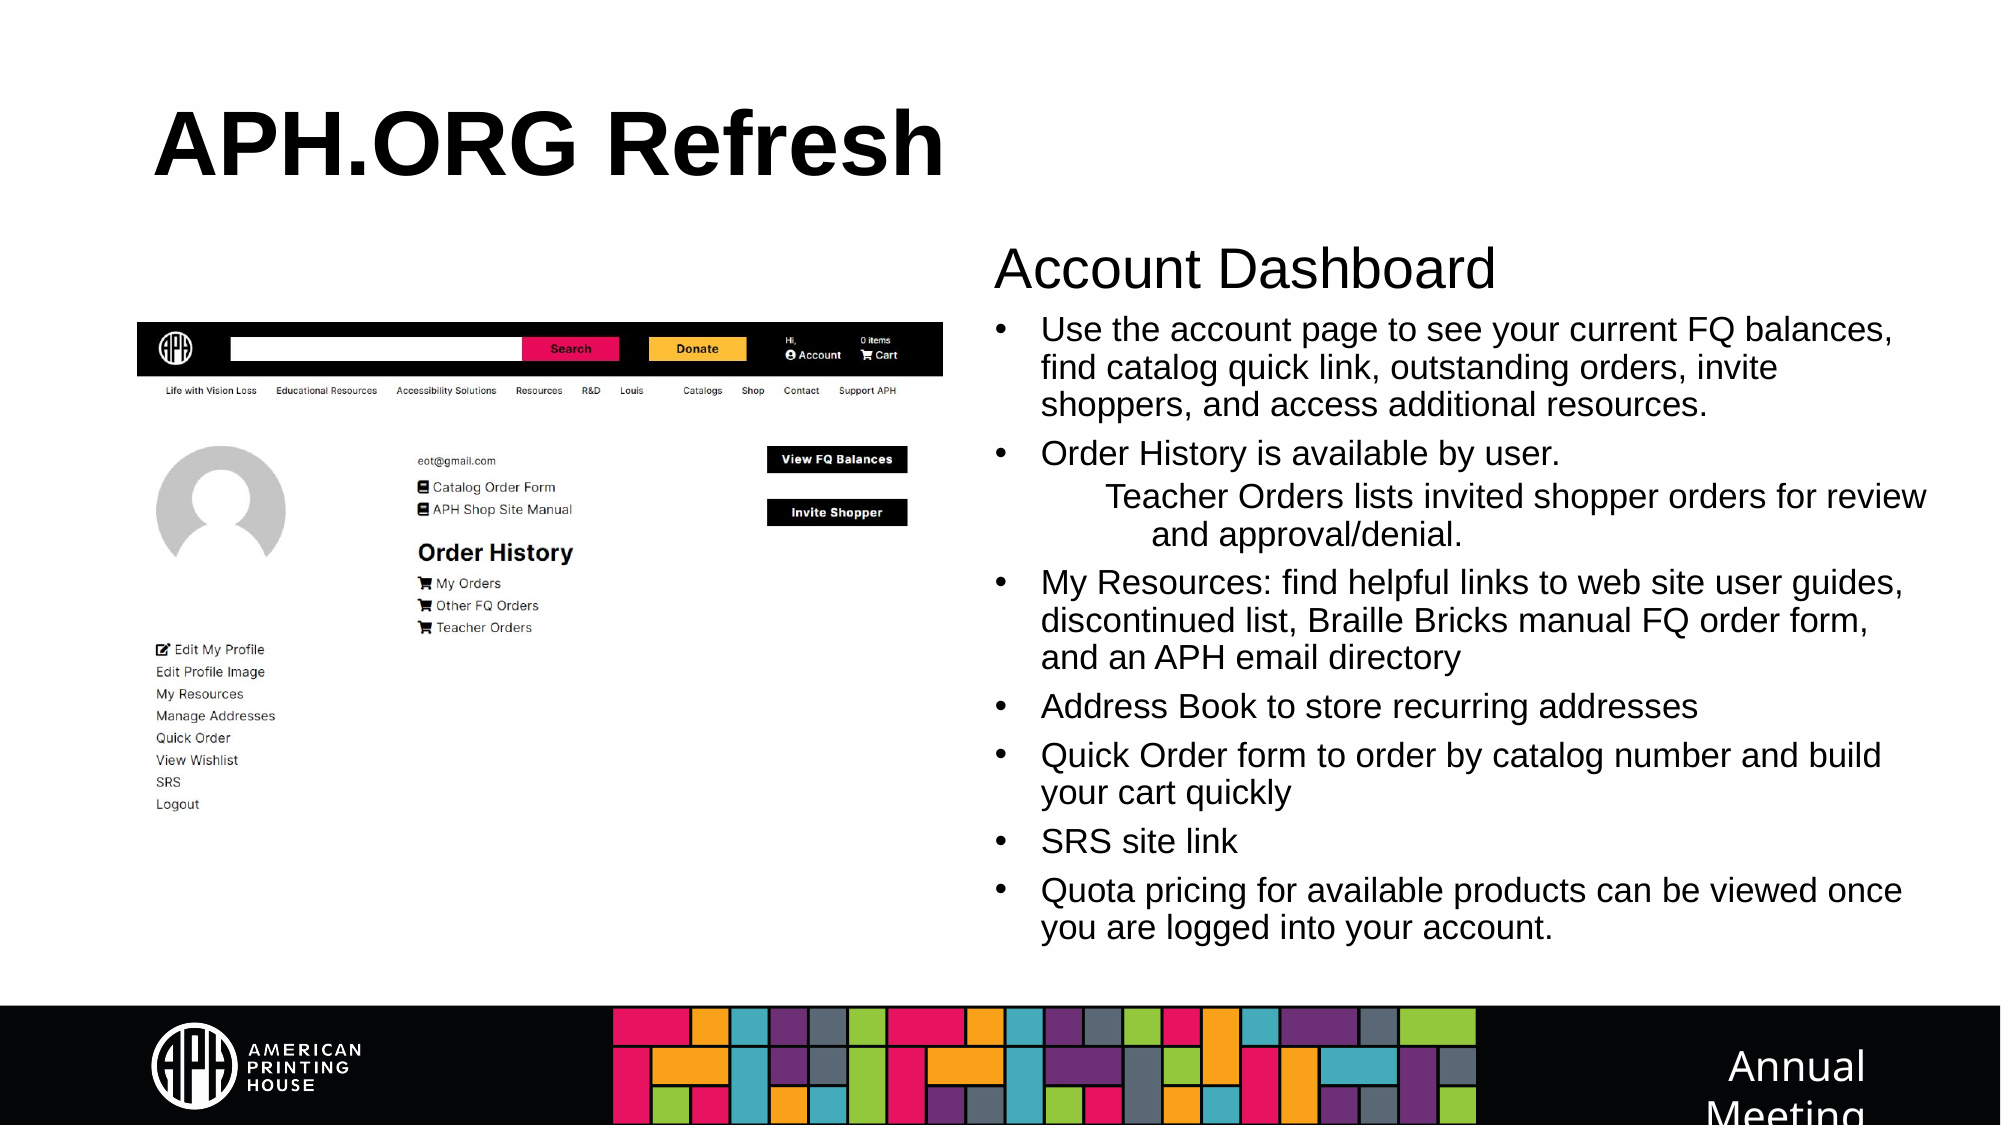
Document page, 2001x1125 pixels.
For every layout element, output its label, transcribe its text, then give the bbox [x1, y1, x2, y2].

list Account Dashboard Use the account page to see your current FQ balances, find catalog quick link, outstanding orders, invite shoppers, and access additional resources. Order History is available by user​. Teacher Orders lists invited shopper orders for review and approval/denial. My Resources: find helpful links to web site user guides, discontinued list, Braille Bricks manual FQ order form, and an APH email directory Address Book to store recurring addresses ​ Quick Order form​ to order by catalog number and build your cart quickly SRS site link Quota pricing for available products can be viewed once you are logged into your account. [979, 231, 1950, 969]
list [137, 322, 943, 850]
picture [1727, 1107, 1734, 1125]
picture [1846, 1111, 1858, 1125]
picture [1771, 1111, 1783, 1118]
picture [1711, 1105, 1719, 1125]
title APH.ORG Refresh [137, 59, 1863, 232]
picture [1821, 1111, 1833, 1125]
picture [1748, 1111, 1760, 1118]
picture [0, 0, 2001, 1125]
